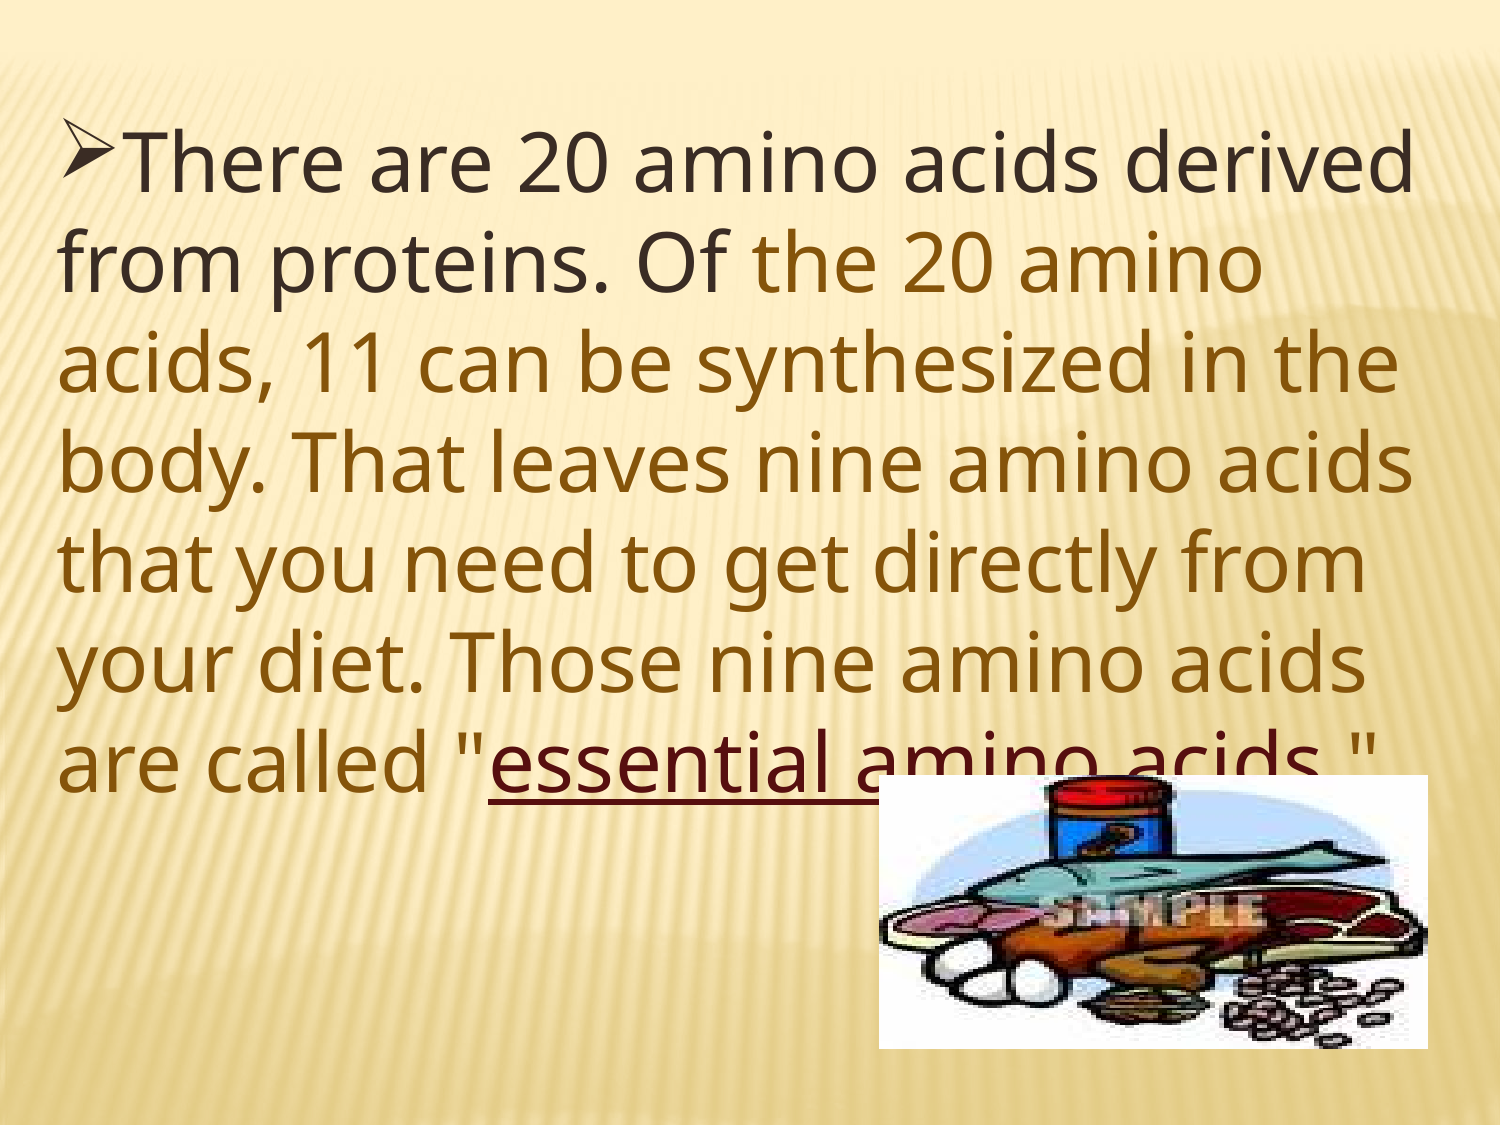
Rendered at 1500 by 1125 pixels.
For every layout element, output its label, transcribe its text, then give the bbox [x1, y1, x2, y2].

picture [879, 774, 1428, 1049]
text_box There are 20 amino acids derived from proteins. Of the 20 amino acids, 11 can be synthesized in the body. That leaves nine amino acids that you need to get directly from your diet. Those nine amino acids are called "essential amino acids." [41, 101, 1447, 1125]
